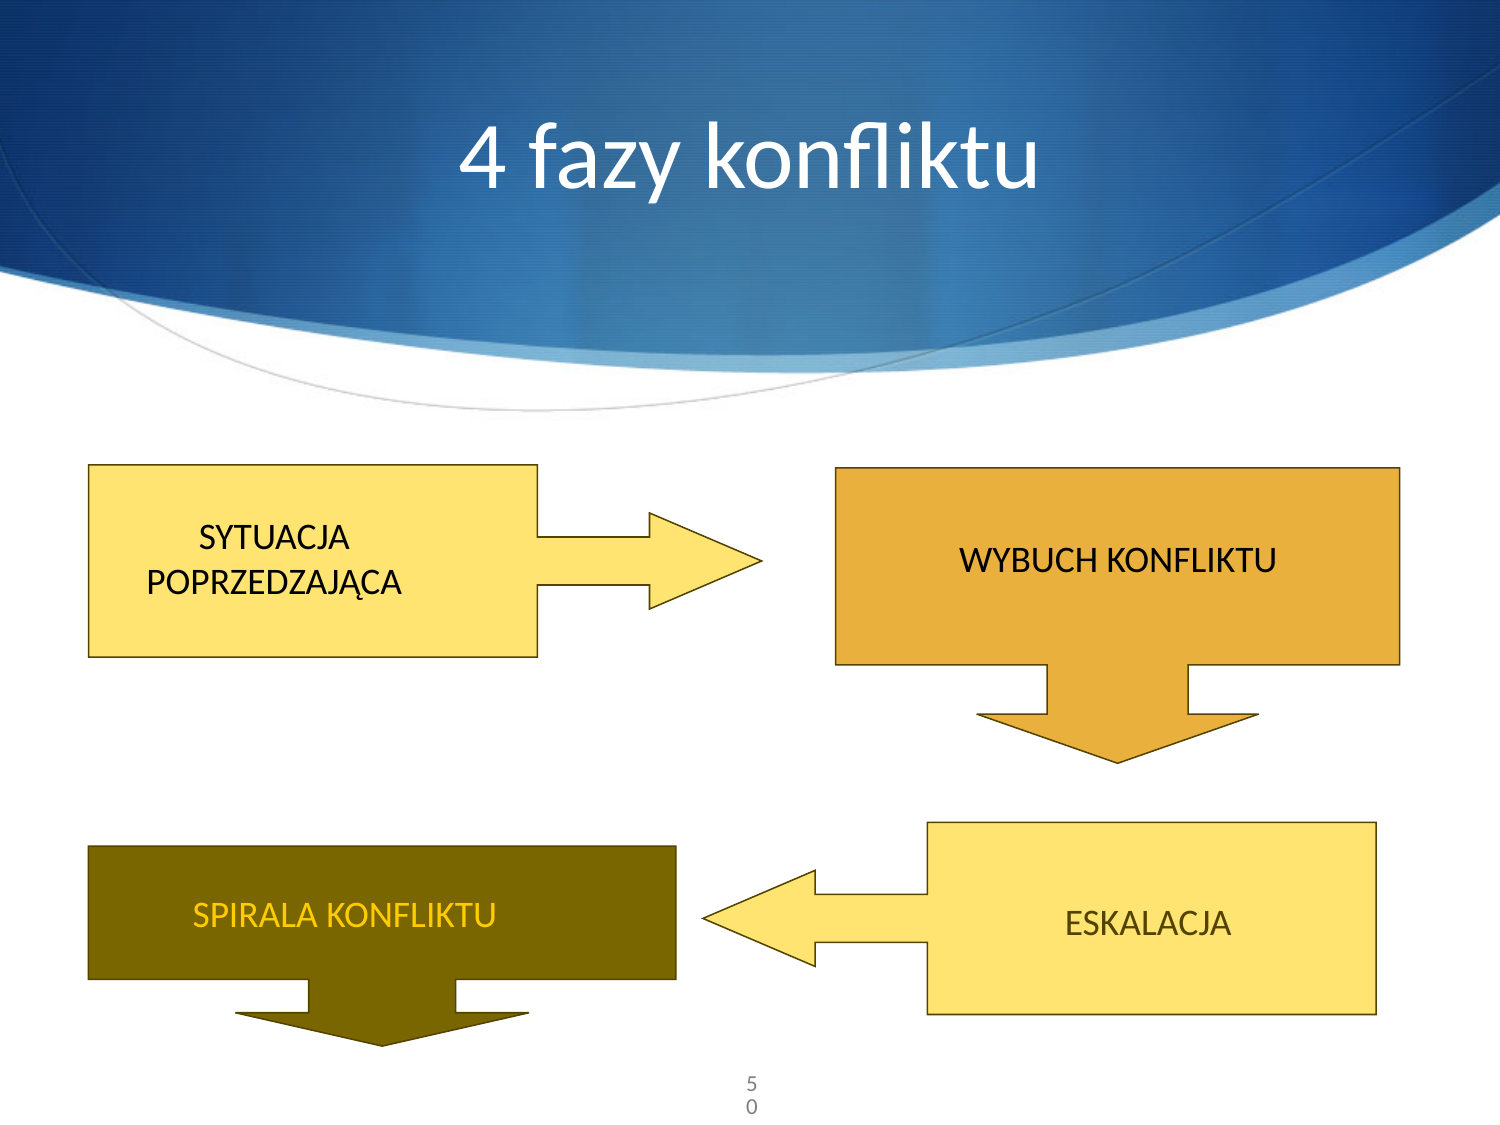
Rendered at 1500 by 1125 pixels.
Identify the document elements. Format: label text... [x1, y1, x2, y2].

text_box [88, 846, 676, 1047]
text_box SPIRALA KONFLIKTU [64, 881, 632, 944]
title 4 fazy konfliktu [75, 0, 1425, 301]
text_box SYTUACJA POPRZEDZAJĄCA [88, 503, 467, 646]
text_box [702, 870, 927, 967]
text_box [835, 467, 1400, 527]
text_box [88, 464, 762, 658]
text_box [835, 590, 1400, 764]
picture [0, 0, 1500, 1125]
text_box WYBUCH KONFLIKTU [820, 527, 1423, 590]
text_box [927, 822, 1377, 1015]
text_box ESKALACJA [927, 889, 1376, 953]
slide_number 50 [730, 1062, 769, 1103]
